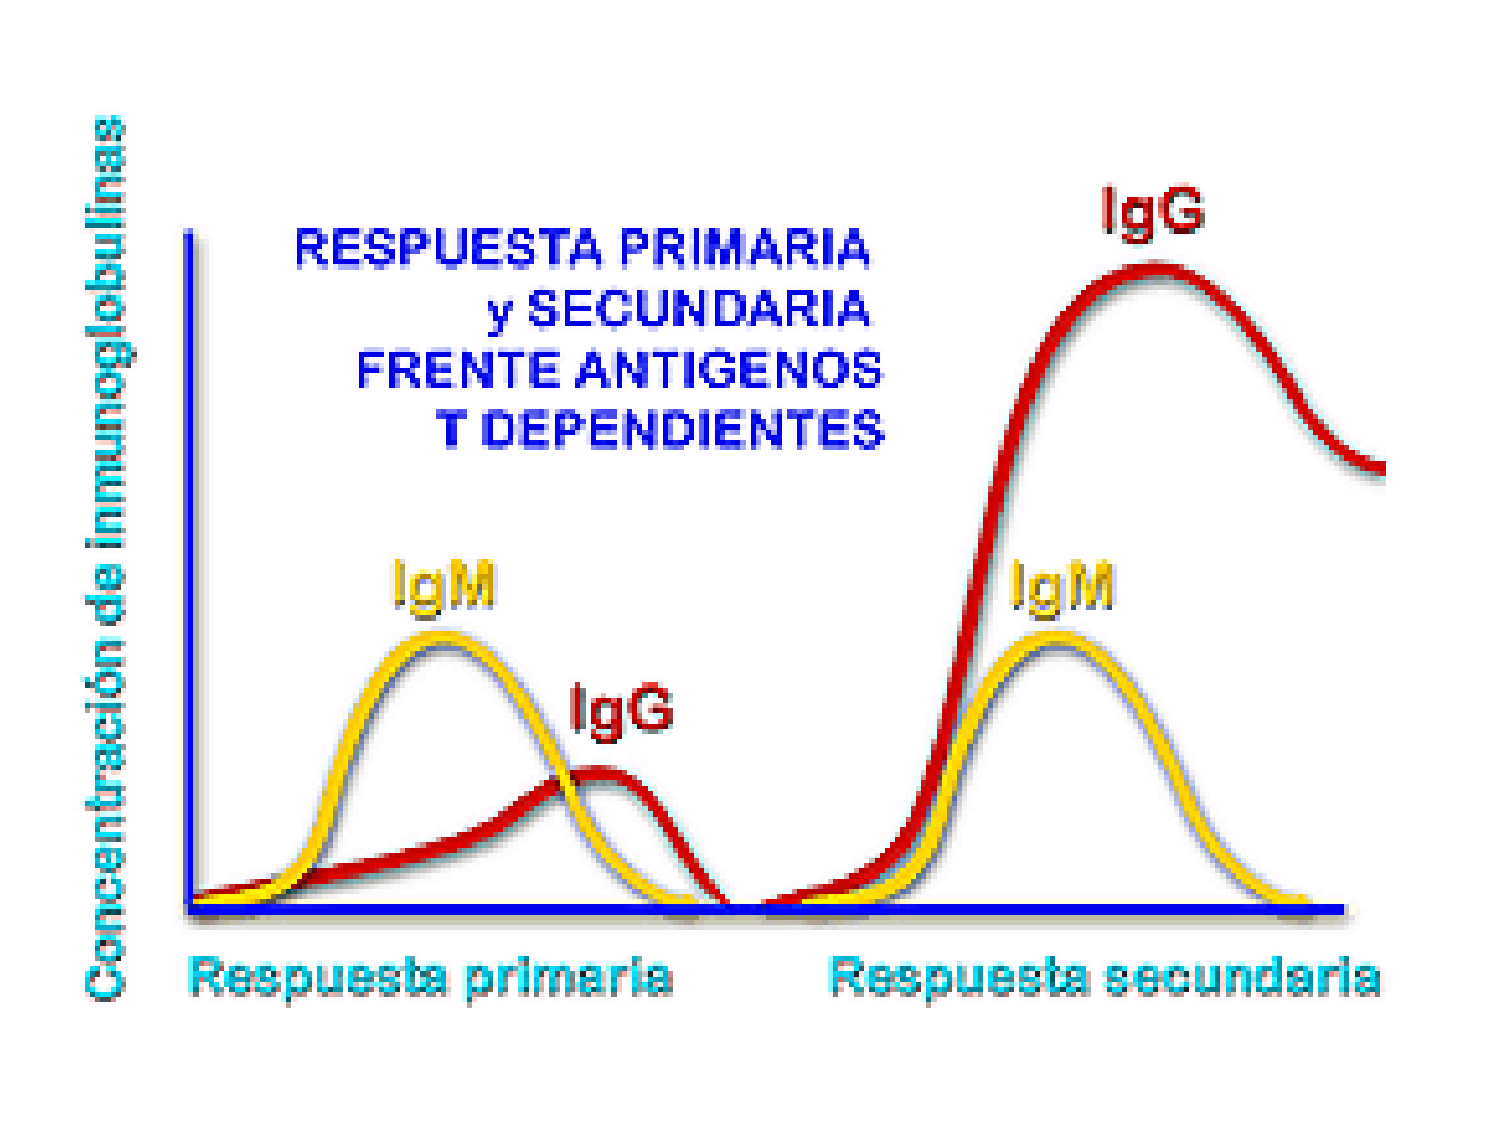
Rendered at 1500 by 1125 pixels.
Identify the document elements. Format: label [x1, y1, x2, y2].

picture [70, 105, 1386, 1008]
